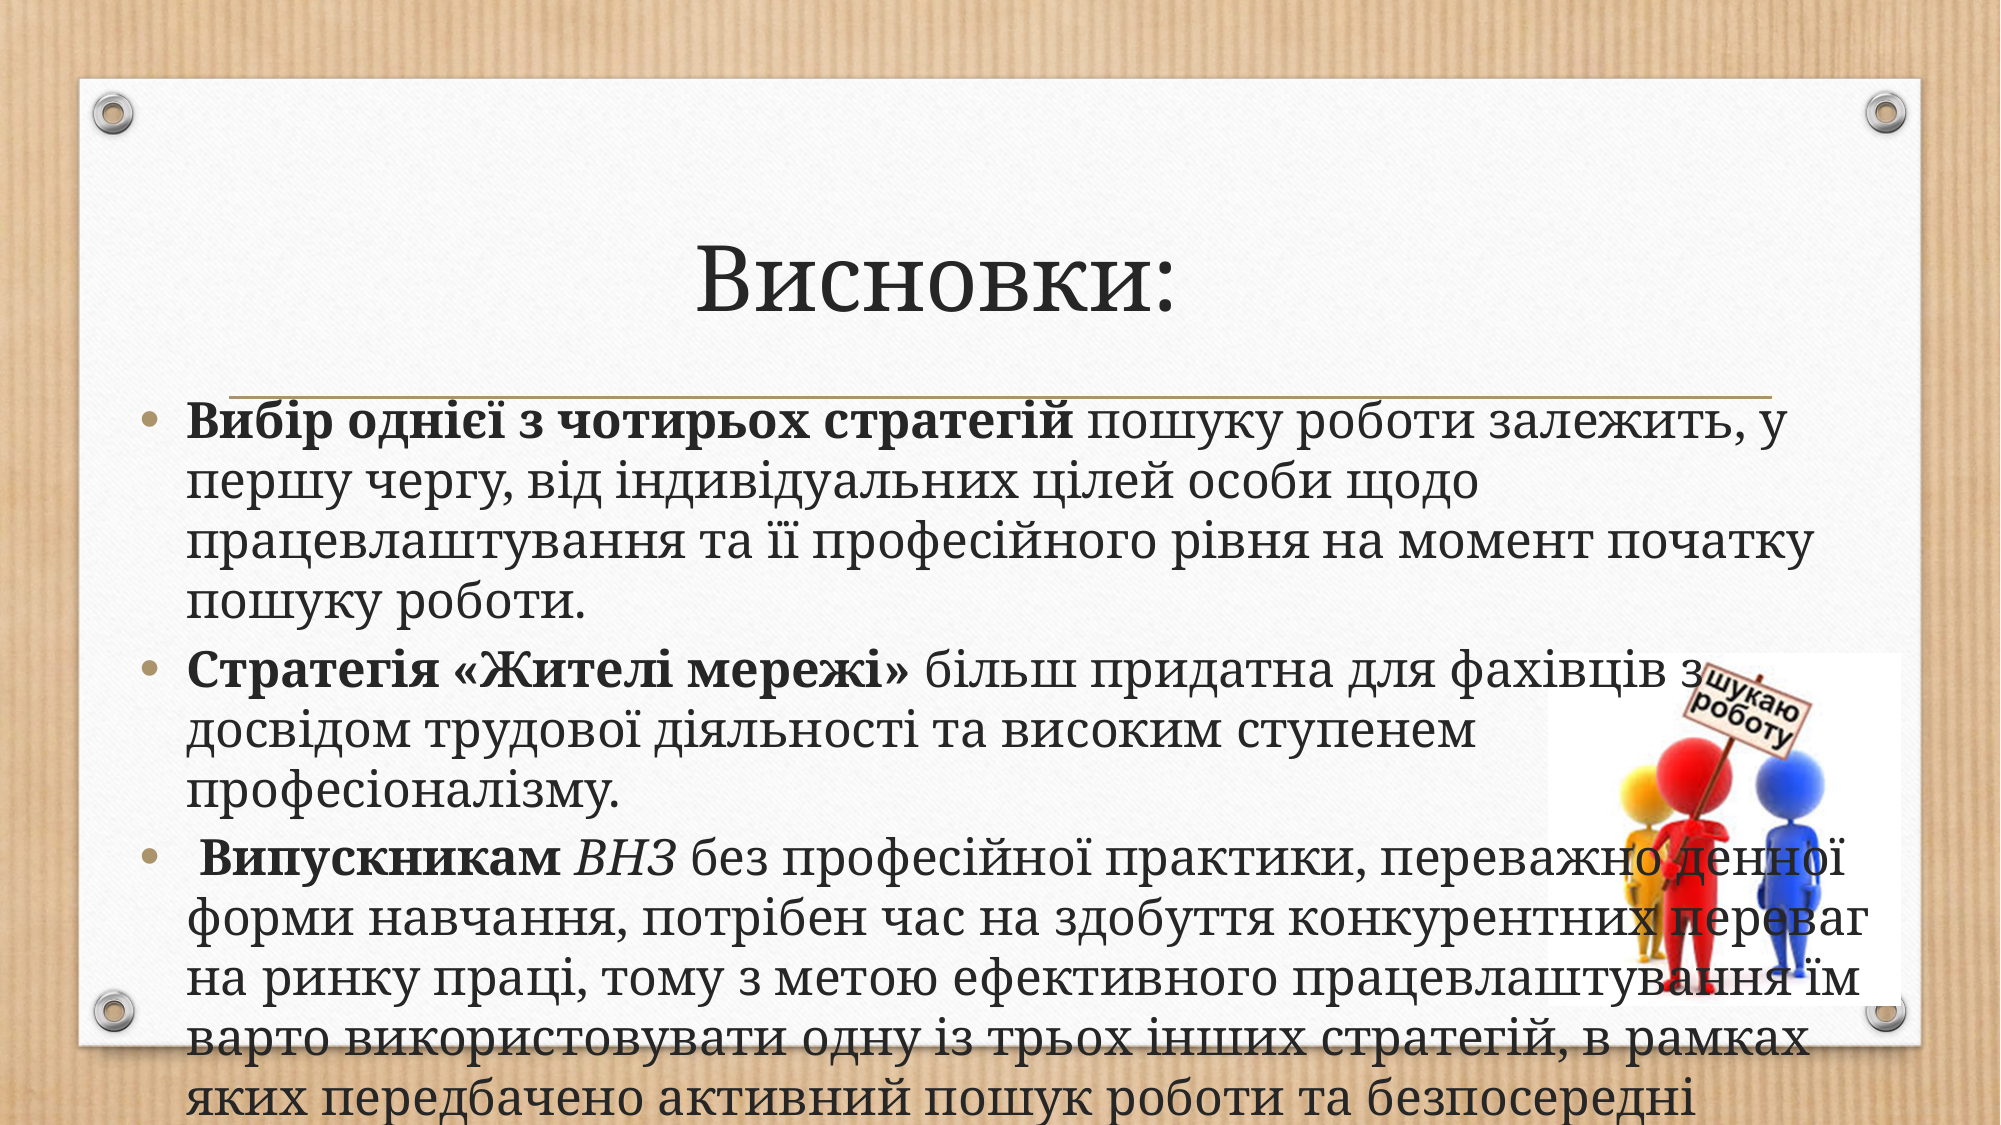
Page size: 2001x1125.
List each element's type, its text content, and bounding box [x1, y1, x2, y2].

picture [0, 0, 2001, 1125]
title Висновки: [149, 167, 1725, 381]
list Вибір однієї з чотирьох стратегій пошуку роботи залежить, у першу чергу, від індивідуальних цілей особи щодо працевлаштування та її професійного рівня на момент початку пошуку роботи. Стратегія «Жителі мережі» більш придатна для фахівців з досвідом трудової діяльності та високим ступенем професіоналізму. Випускникам ВНЗ без професійної практики, переважно денної форми навчання, потрібен час на здобуття конкурентних переваг на ринку праці, тому з метою ефективного працевлаштування їм варто використовувати одну із трьох інших стратегій, в рамках яких передбачено активний пошук роботи та безпосередні контакти із роботодавцями. [124, 381, 1893, 926]
